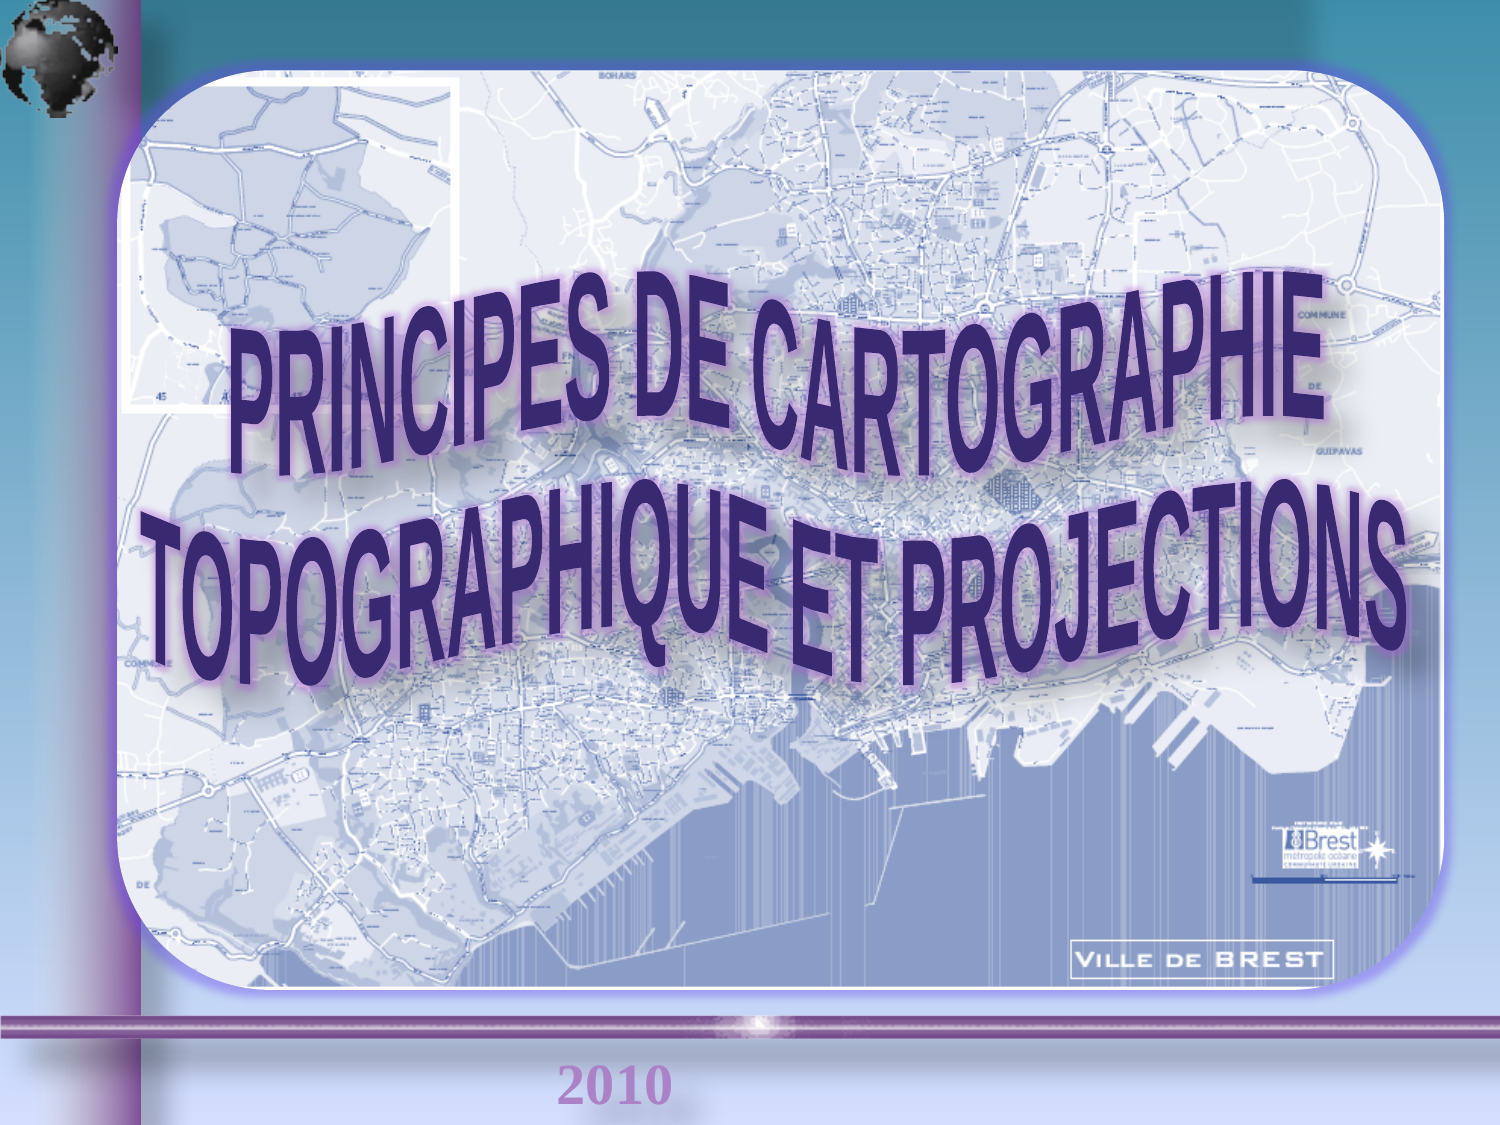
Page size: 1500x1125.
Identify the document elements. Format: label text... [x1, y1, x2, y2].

picture [116, 70, 1445, 991]
text_box 2010 [456, 1039, 774, 1124]
